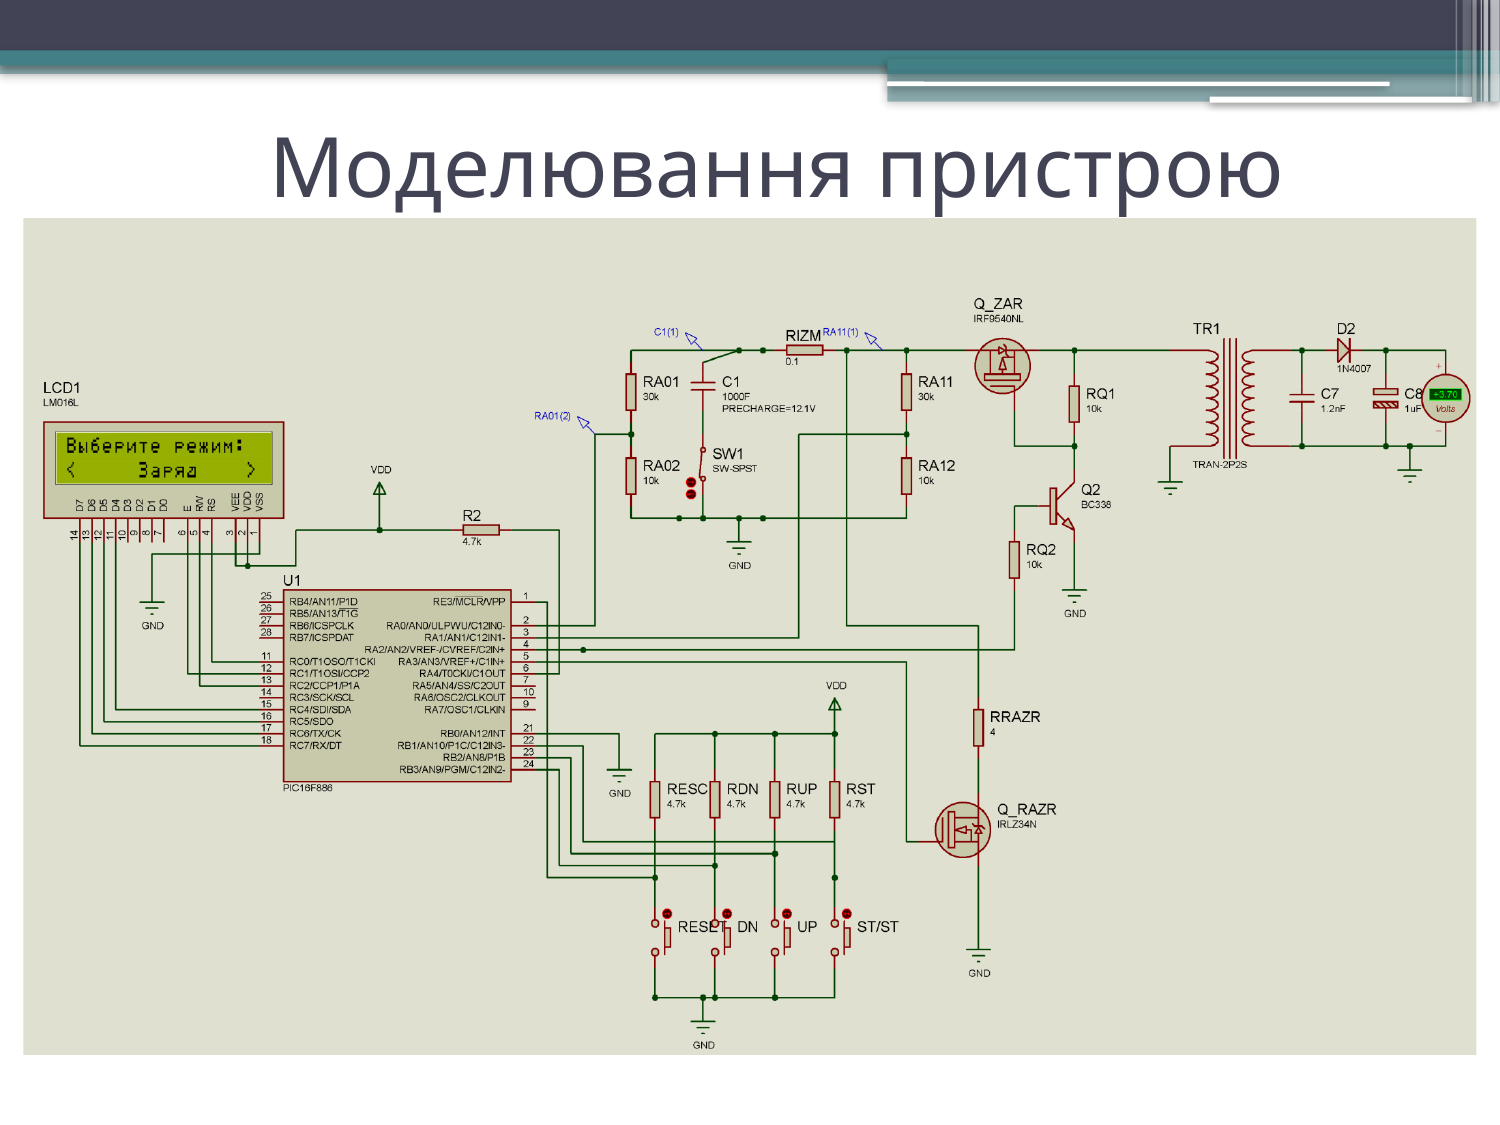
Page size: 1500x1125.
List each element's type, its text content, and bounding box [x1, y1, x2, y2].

title Моделювання пристрою [246, 105, 1308, 215]
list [23, 218, 1477, 1055]
